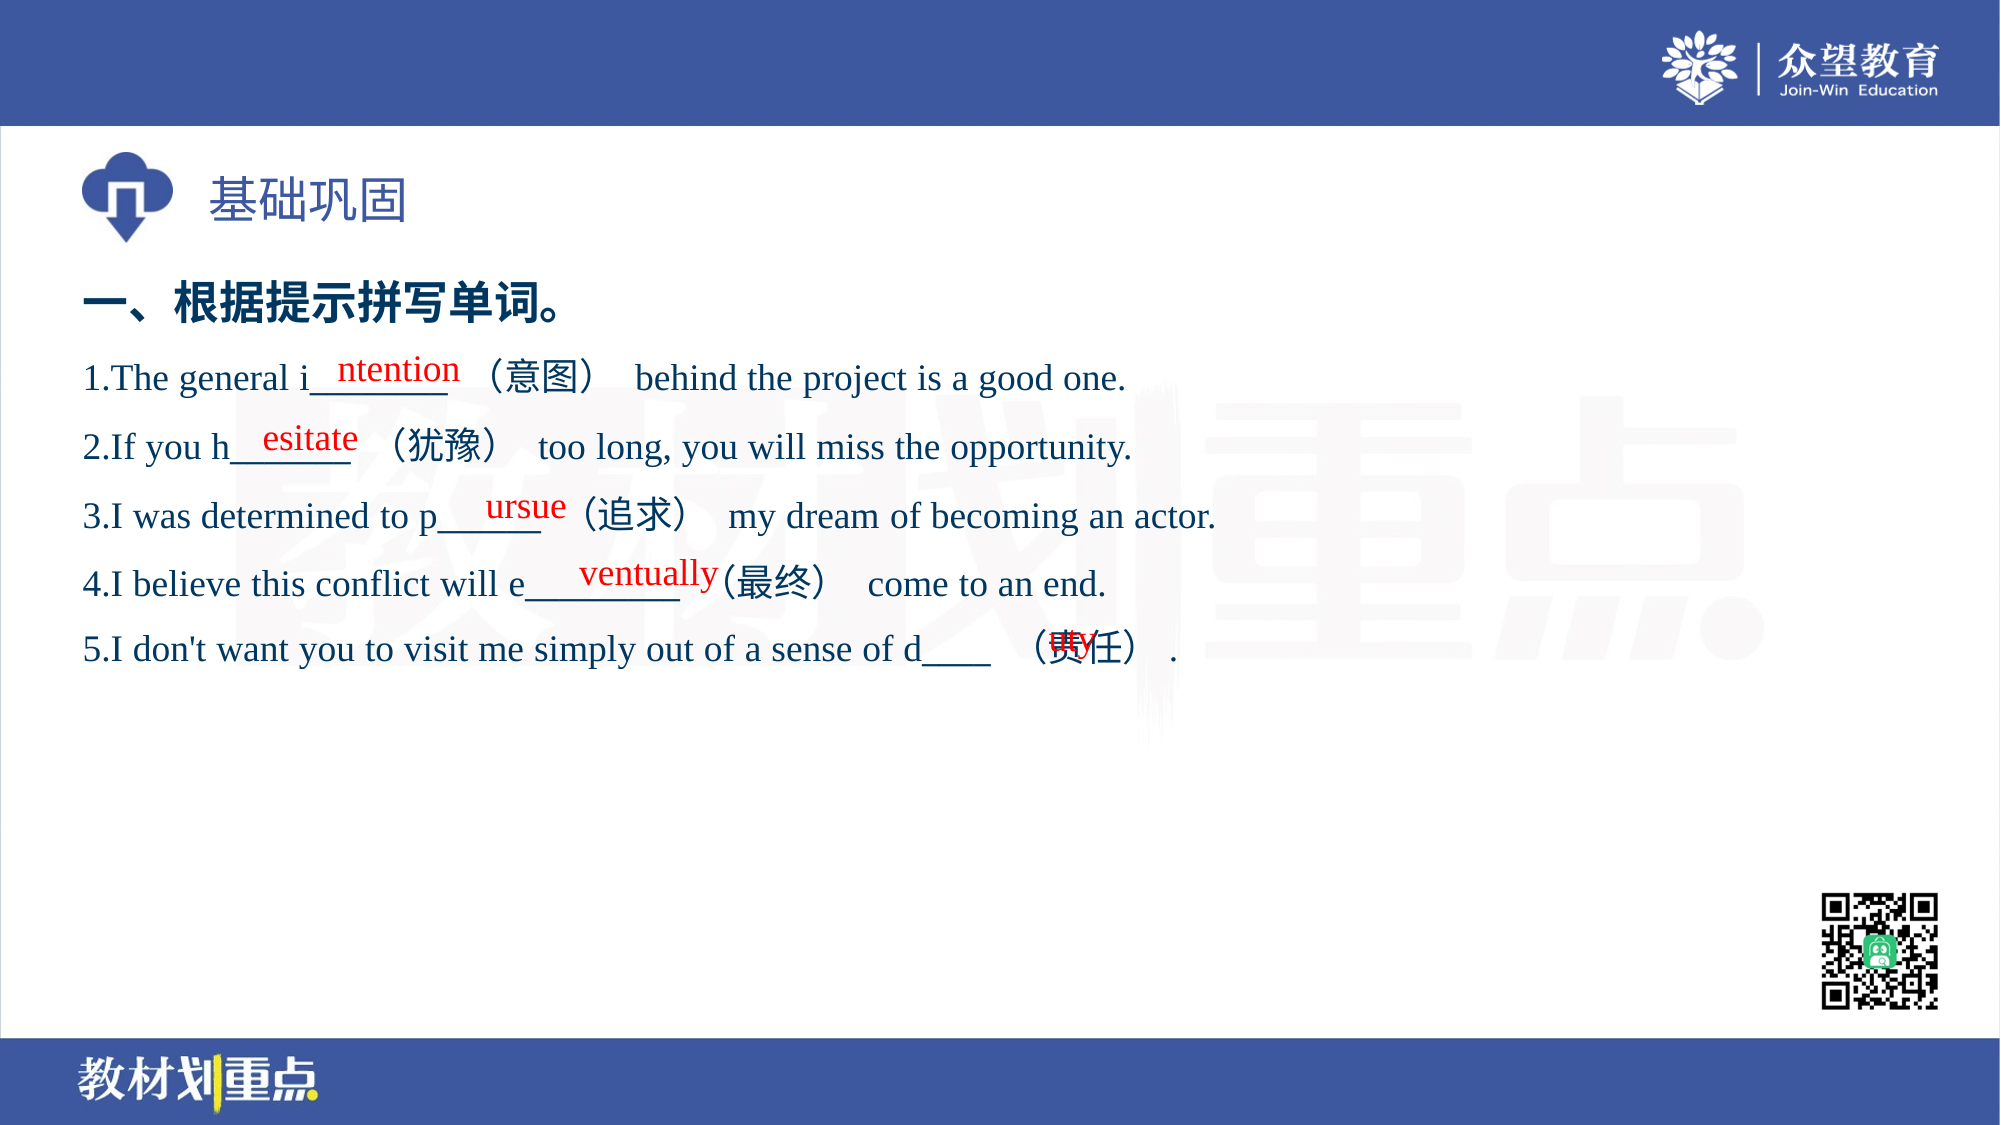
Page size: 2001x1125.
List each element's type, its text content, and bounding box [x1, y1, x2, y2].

text_box uty [1034, 593, 1111, 652]
text_box ventually [565, 528, 733, 587]
text_box ursue [471, 461, 581, 520]
text_box esitate [248, 393, 373, 452]
text_box 1.The general i________ （意图） behind the project is a good one. 2.If you h_______ （犹豫） too long, you will miss the opportunity. 3.I was determined to p______ （追求） my dream of becoming an actor. 4.I believe this conflict will e_________ （最终） come to an end. 5.I don't want you to visit me simply out of a sense of d____ （责任）. [82, 329, 1817, 663]
text_box ntention [323, 324, 475, 383]
text_box 一、根据提示拼写单词。 [82, 247, 1817, 329]
picture [0, 0, 2000, 1125]
